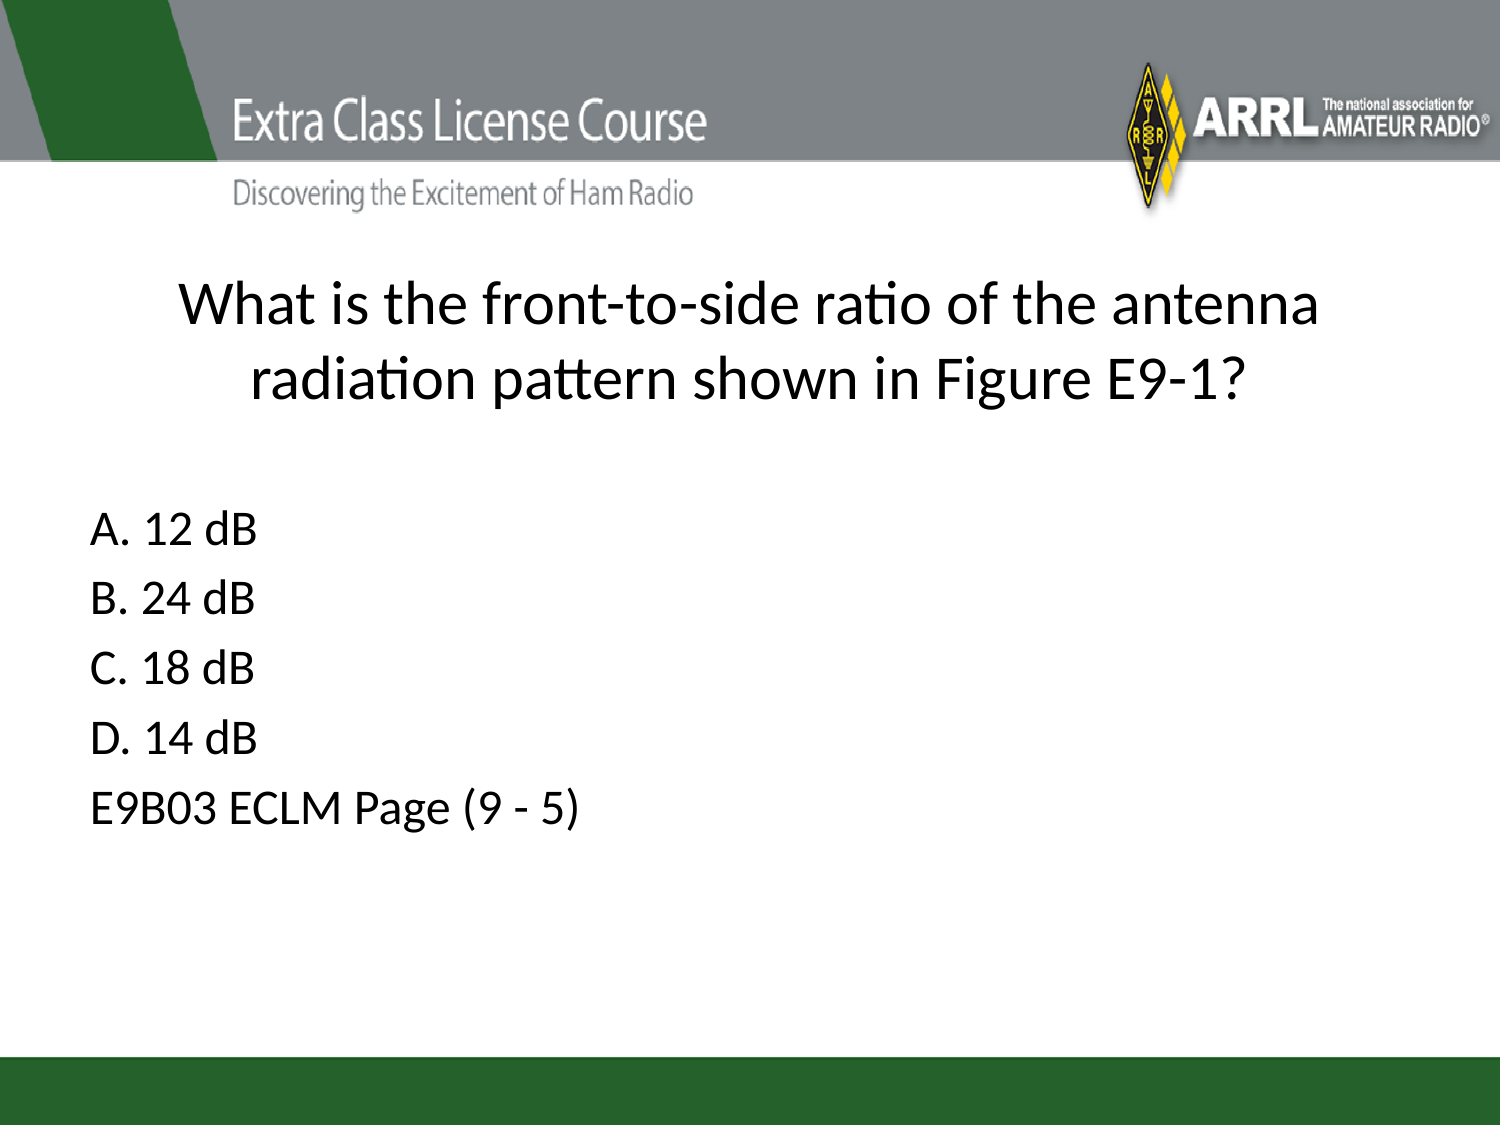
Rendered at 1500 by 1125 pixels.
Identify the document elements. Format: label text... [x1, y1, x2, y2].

title What is the front-to-side ratio of the antenna radiation pattern shown in Figure E9-1? [75, 254, 1425, 435]
list A. 12 dB B. 24 dB C. 18 dB D. 14 dB E9B03 ECLM Page (9 - 5) [75, 487, 1425, 1005]
picture [0, 0, 1500, 1125]
